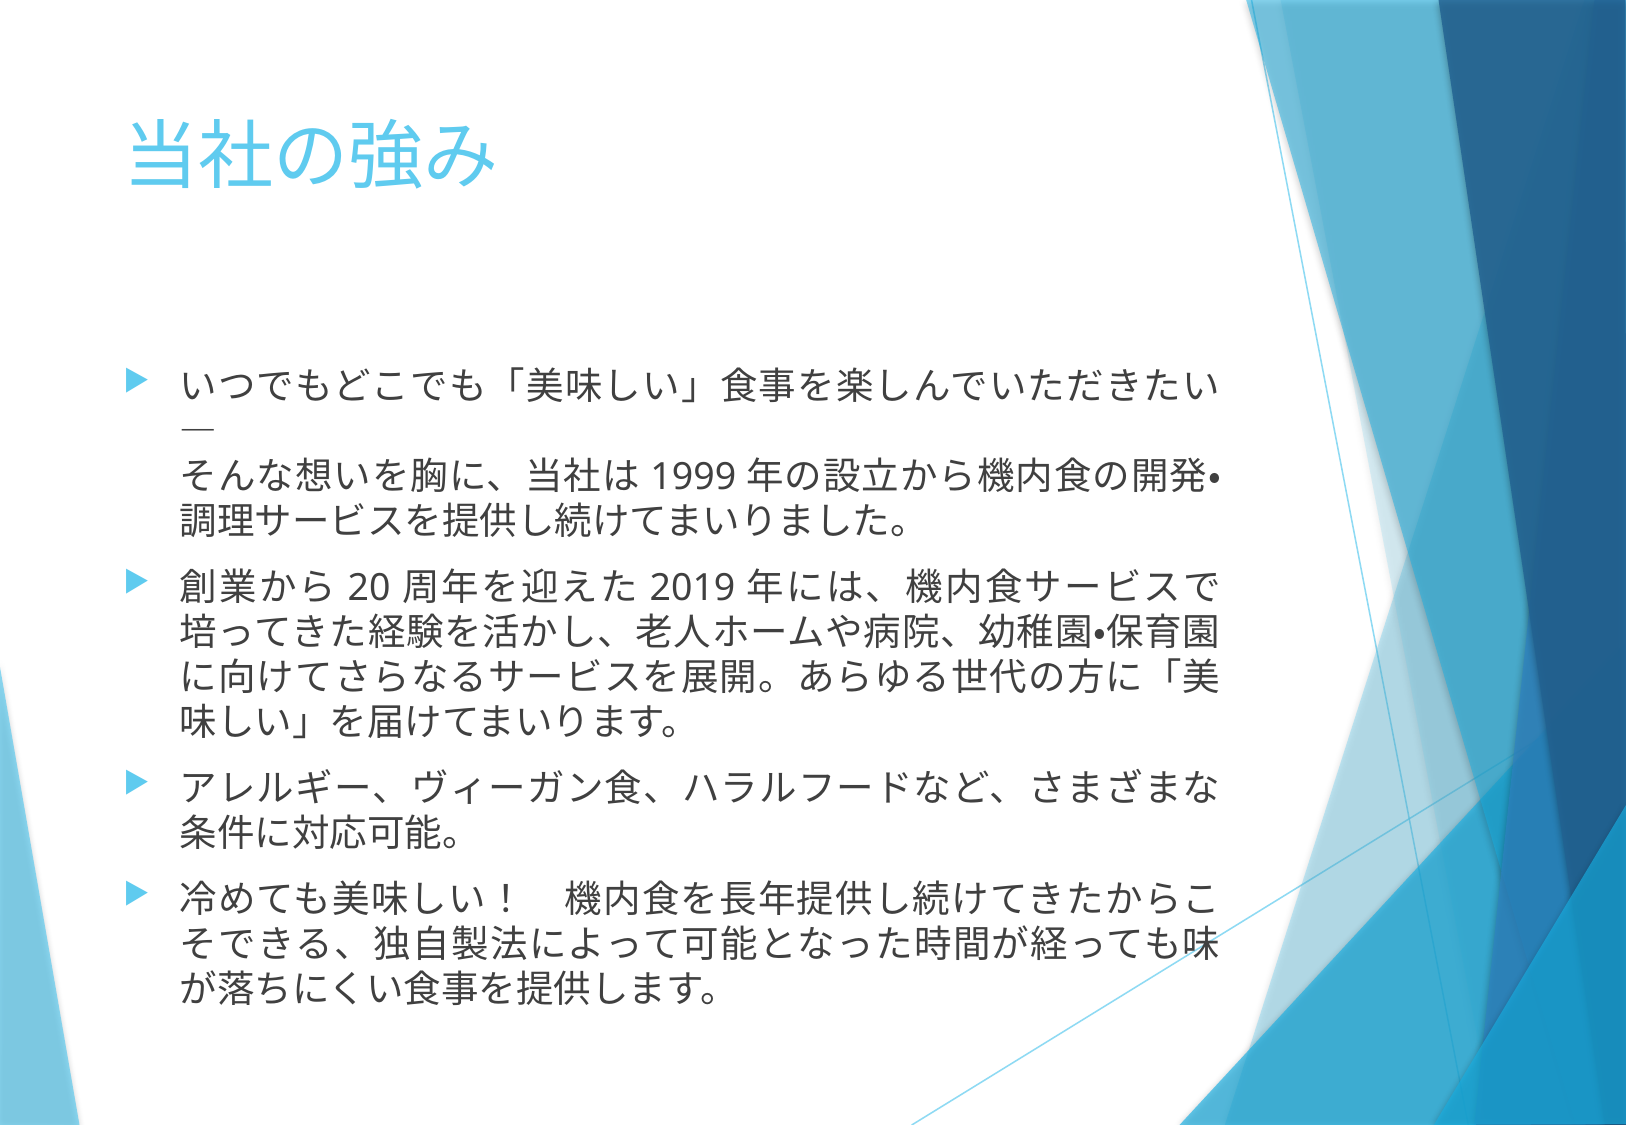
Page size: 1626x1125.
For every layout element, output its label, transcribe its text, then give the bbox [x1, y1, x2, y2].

list いつでもどこでも「美味しい」食事を楽しんでいただきたい― そんな想いを胸に、当社は1999年の設立から機内食の開発・調理サービスを提供し続けてまいりました。 創業から20周年を迎えた2019年には、機内食サービスで培ってきた経験を活かし、老人ホームや病院、幼稚園・保育園に向けてさらなるサービスを展開。あらゆる世代の方に「美味しい」を届けてまいります。 アレルギー、ヴィーガン食、ハラルフードなど、さまざまな条件に対応可能。 冷めても美味しい！ 機内食を長年提供し続けてきたからこそできる、独自製法によって可能となった時間が経っても味が落ちにくい食事を提供します。 [108, 354, 1237, 992]
title 当社の強み [108, 99, 1237, 317]
